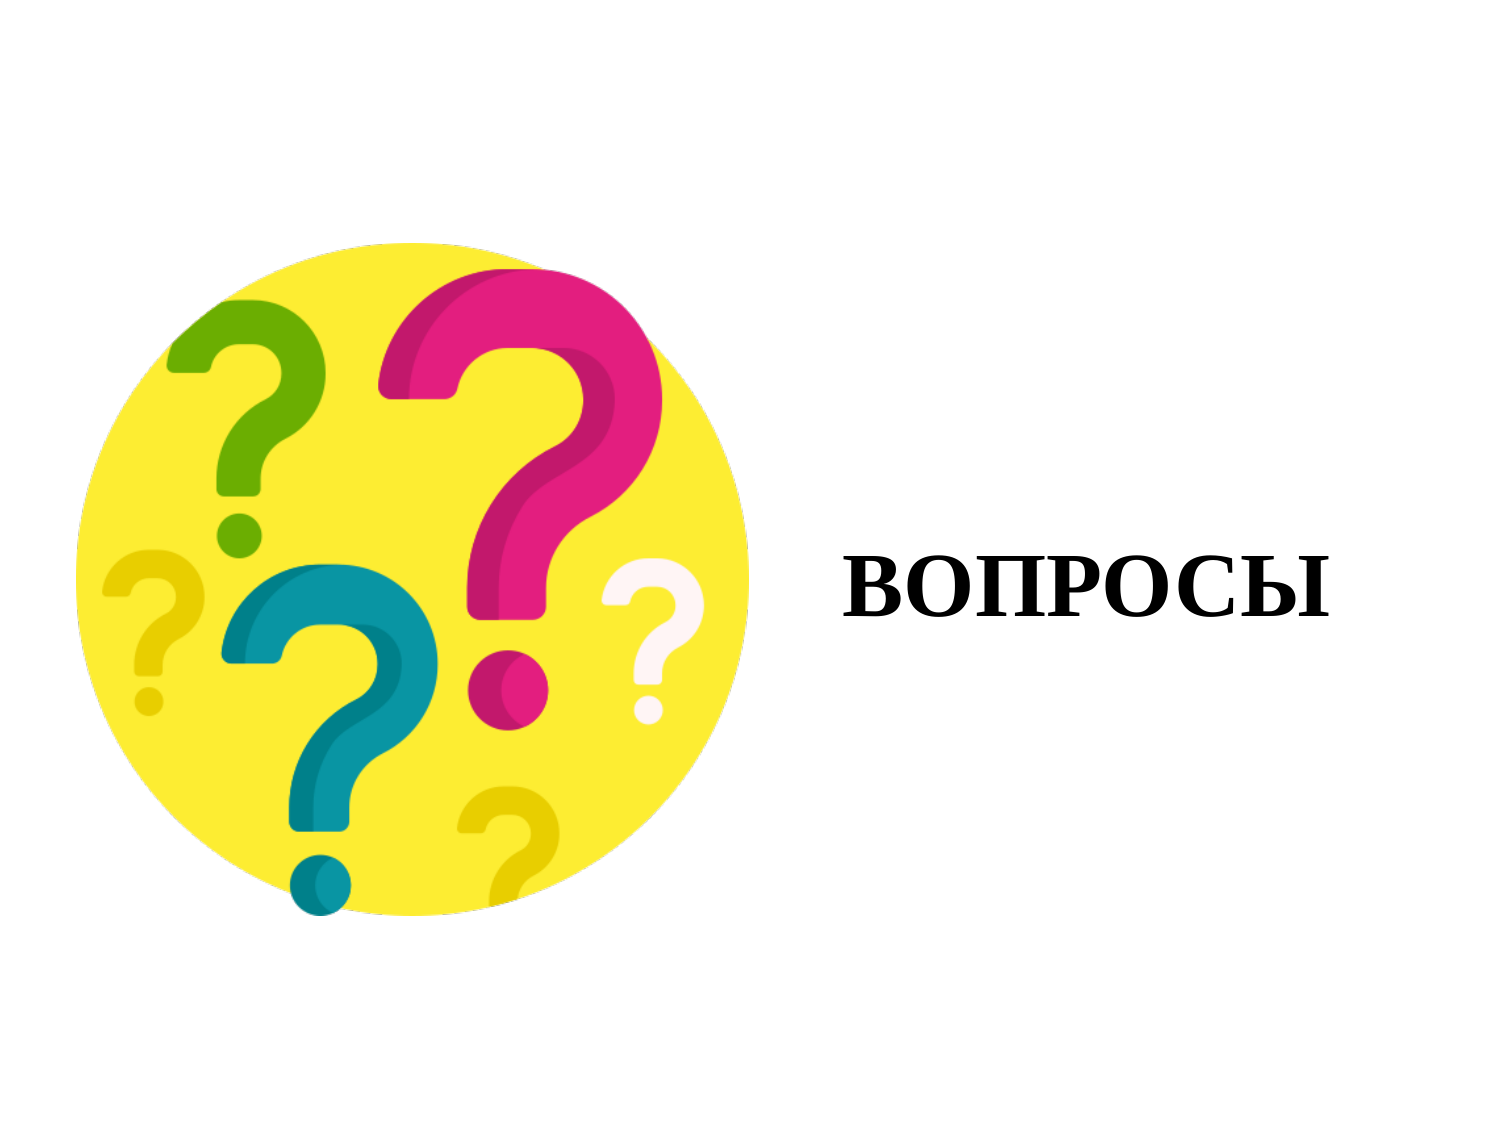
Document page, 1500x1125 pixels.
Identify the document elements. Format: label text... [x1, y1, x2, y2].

picture [76, 243, 749, 916]
title ВОПРОСЫ [761, 485, 1412, 674]
